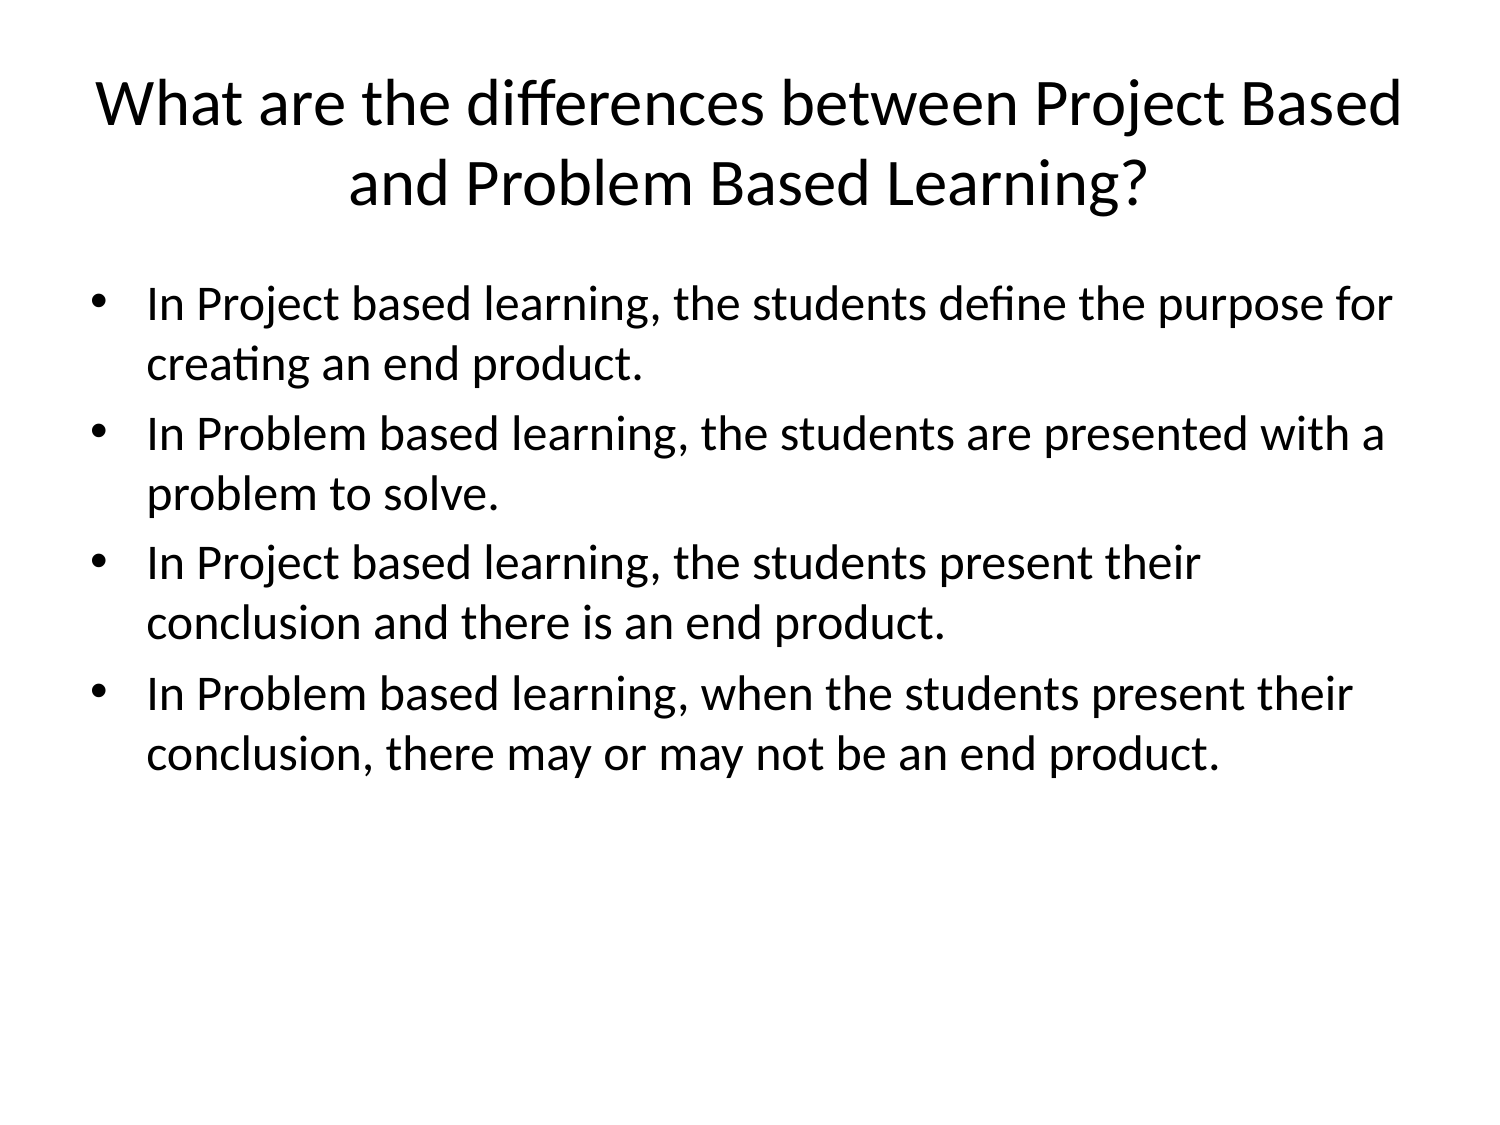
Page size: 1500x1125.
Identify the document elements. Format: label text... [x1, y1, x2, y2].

title What are the differences between Project Based and Problem Based Learning? [75, 45, 1425, 233]
list In Project based learning, the students define the purpose for creating an end product. In Problem based learning, the students are presented with a problem to solve. In Project based learning, the students present their conclusion and there is an end product. In Problem based learning, when the students present their conclusion, there may or may not be an end product. [75, 262, 1425, 1005]
